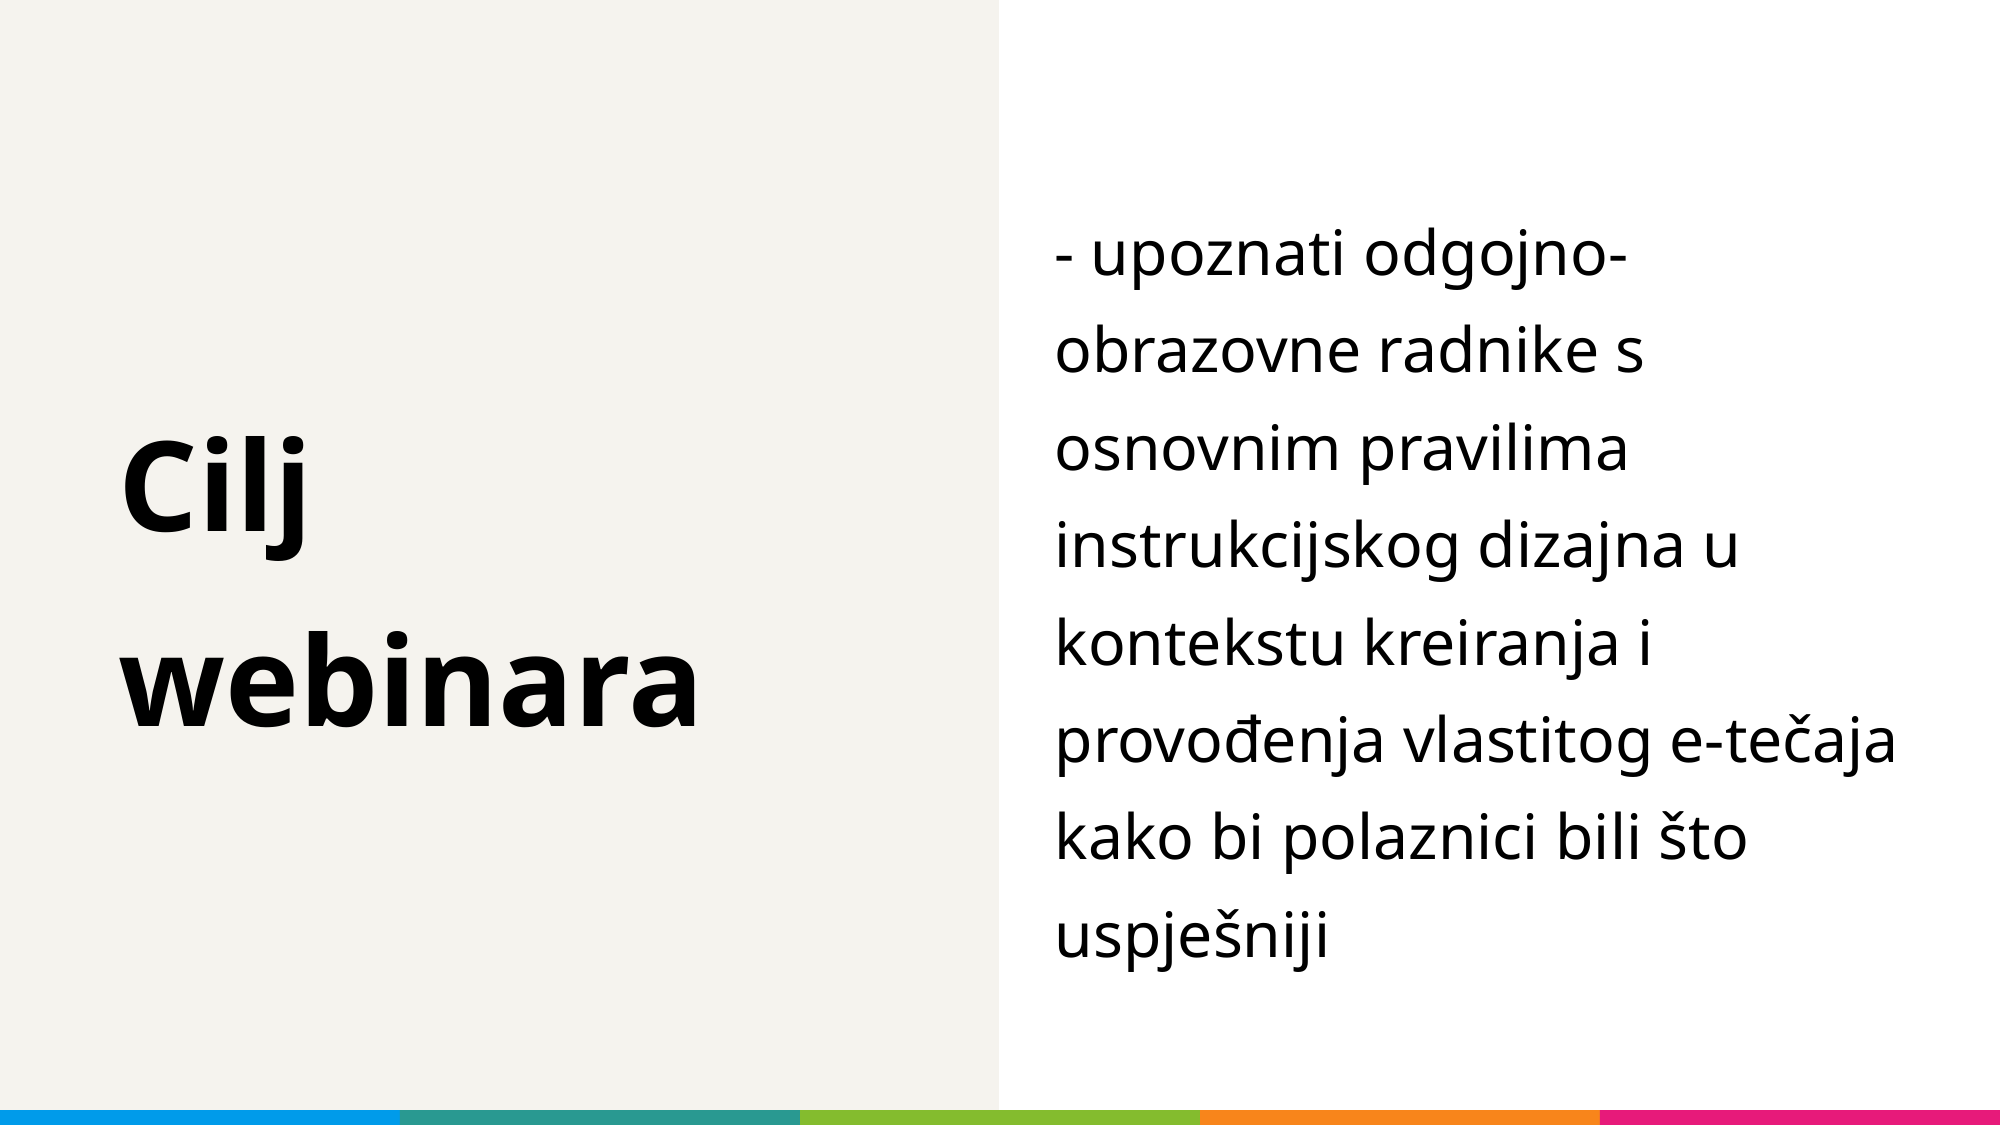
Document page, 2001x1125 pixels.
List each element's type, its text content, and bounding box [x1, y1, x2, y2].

title Cilj webinara [103, 289, 843, 824]
list - upoznati odgojno-obrazovne radnike s osnovnim pravilima instrukcijskog dizajna u kontekstu kreiranja i provođenja vlastitog e-tečaja kako bi polaznici bili što uspješniji [1031, 85, 1951, 1075]
